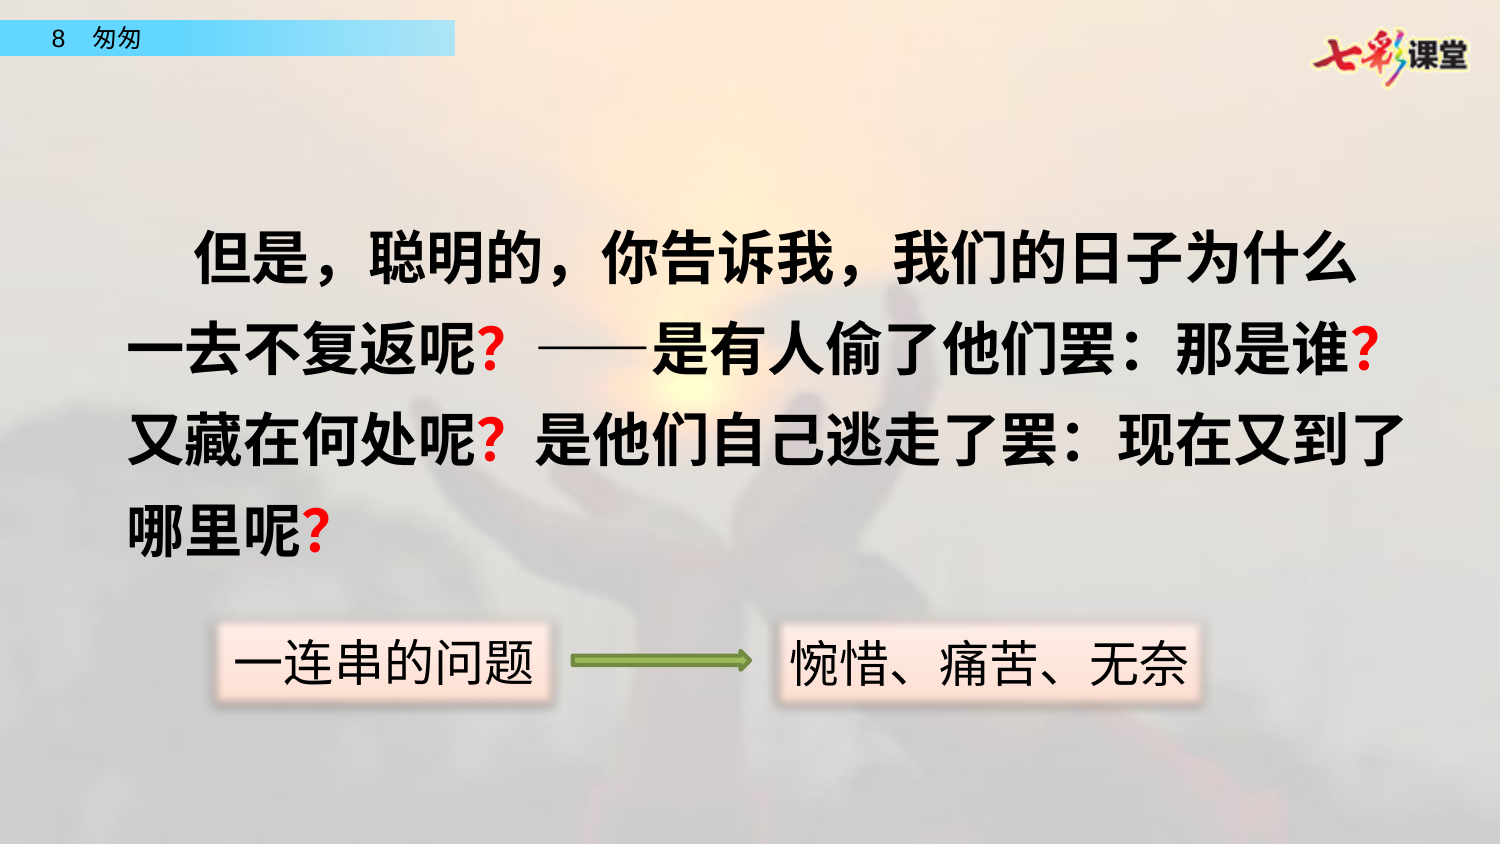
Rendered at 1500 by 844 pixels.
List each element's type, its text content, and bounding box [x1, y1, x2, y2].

text_box 一连串的问题 [223, 628, 545, 695]
text_box [570, 648, 753, 672]
text_box 但是，聪明的，你告诉我，我们的日子为什么一去不复返呢？——是有人偷了他们罢：那是谁？又藏在何处呢？是他们自己逃走了罢：现在又到了哪里呢？ [112, 192, 1424, 572]
text_box 惋惜、痛苦、无奈 [786, 629, 1194, 696]
picture [0, 0, 1500, 844]
